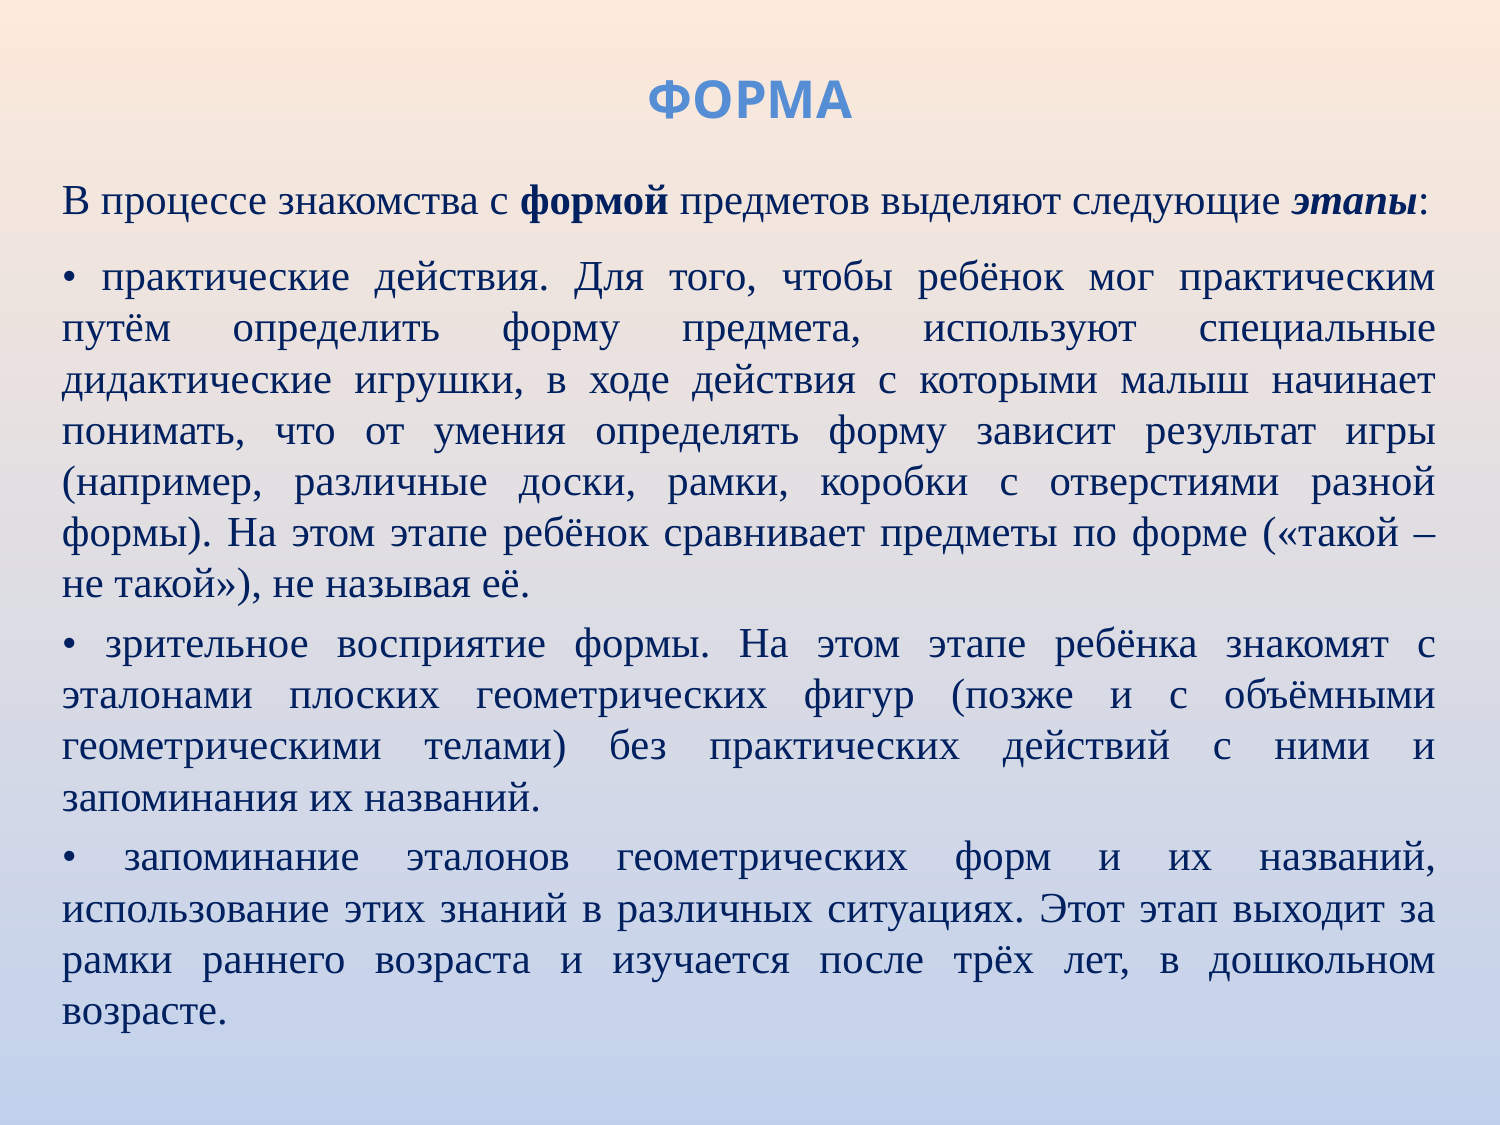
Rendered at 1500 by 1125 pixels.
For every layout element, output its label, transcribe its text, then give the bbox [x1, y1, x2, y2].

subtitle В процессе знакомства с формой предметов выделяют следующие этапы: • практические действия. Для того, чтобы ребёнок мог практическим путём определить форму предмета, используют специальные дидактические игрушки, в ходе действия с которыми малыш начинает понимать, что от умения определять форму зависит результат игры (например, различные доски, рамки, коробки с отверстиями разной формы). На этом этапе ребёнок сравнивает предметы по форме («такой – не такой»), не называя её. • зрительное восприятие формы. На этом этапе ребёнка знакомят с эталонами плоских геометрических фигур (позже и с объёмными геометрическими телами) без практических действий с ними и запоминания их названий. • запоминание эталонов геометрических форм и их названий, использование этих знаний в различных ситуациях. Этот этап выходит за рамки раннего возраста и изучается после трёх лет, в дошкольном возрасте. [46, 164, 1454, 1079]
title ФОРМА [112, 58, 1388, 164]
